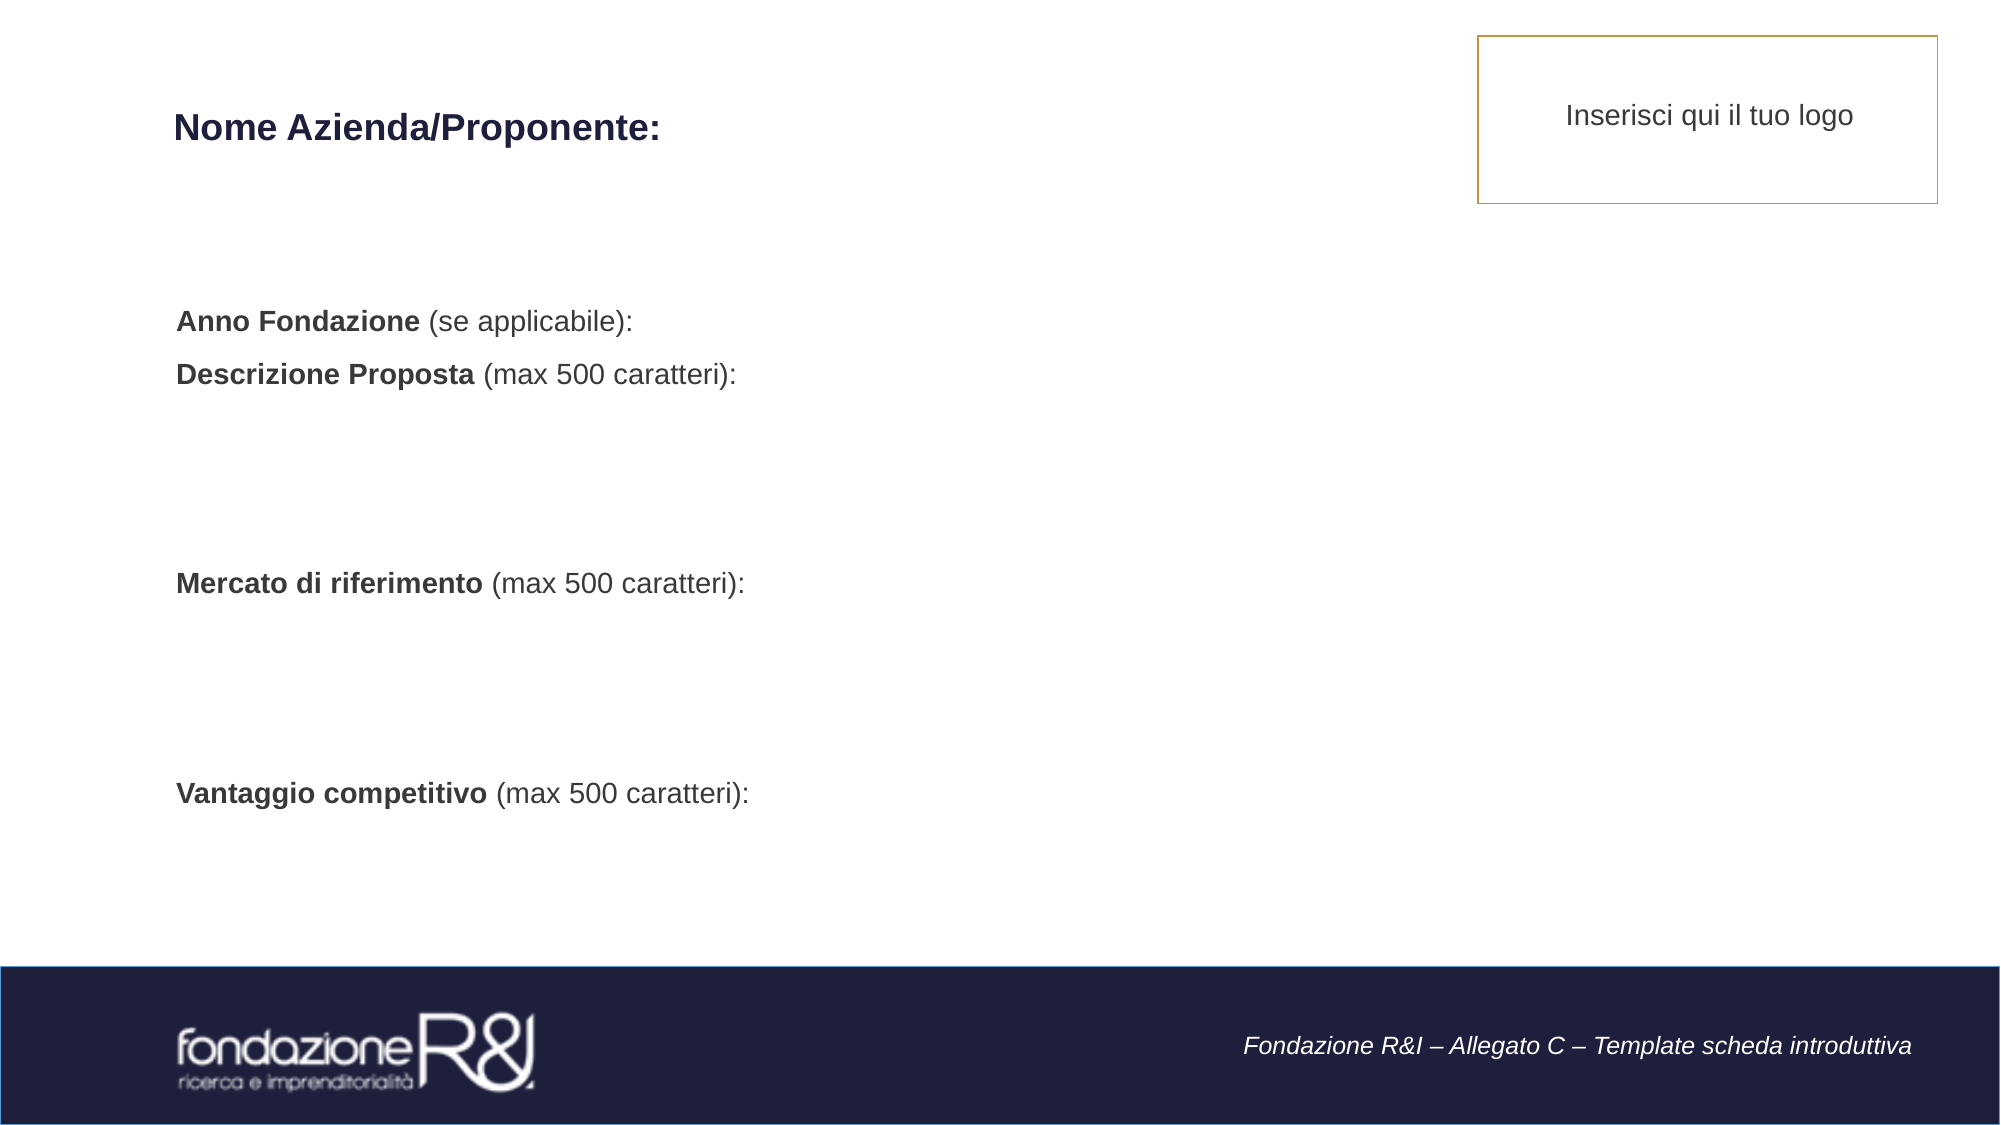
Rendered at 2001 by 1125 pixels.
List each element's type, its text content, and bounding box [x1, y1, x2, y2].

text_box Fondazione R&I – Allegato C – Template scheda introduttiva [779, 1022, 1929, 1067]
title Nome Azienda/Proponente: [134, 75, 1377, 183]
subtitle Anno Fondazione (se applicabile): Descrizione Proposta (max 500 caratteri): Mercato di riferimento (max 500 caratteri): Vantaggio competitivo (max 500 caratteri): [137, 243, 1907, 944]
text_box Inserisci qui il tuo logo [1550, 88, 1870, 139]
text_box [0, 966, 2000, 1125]
picture [137, 990, 589, 1125]
text_box [1477, 35, 1938, 204]
